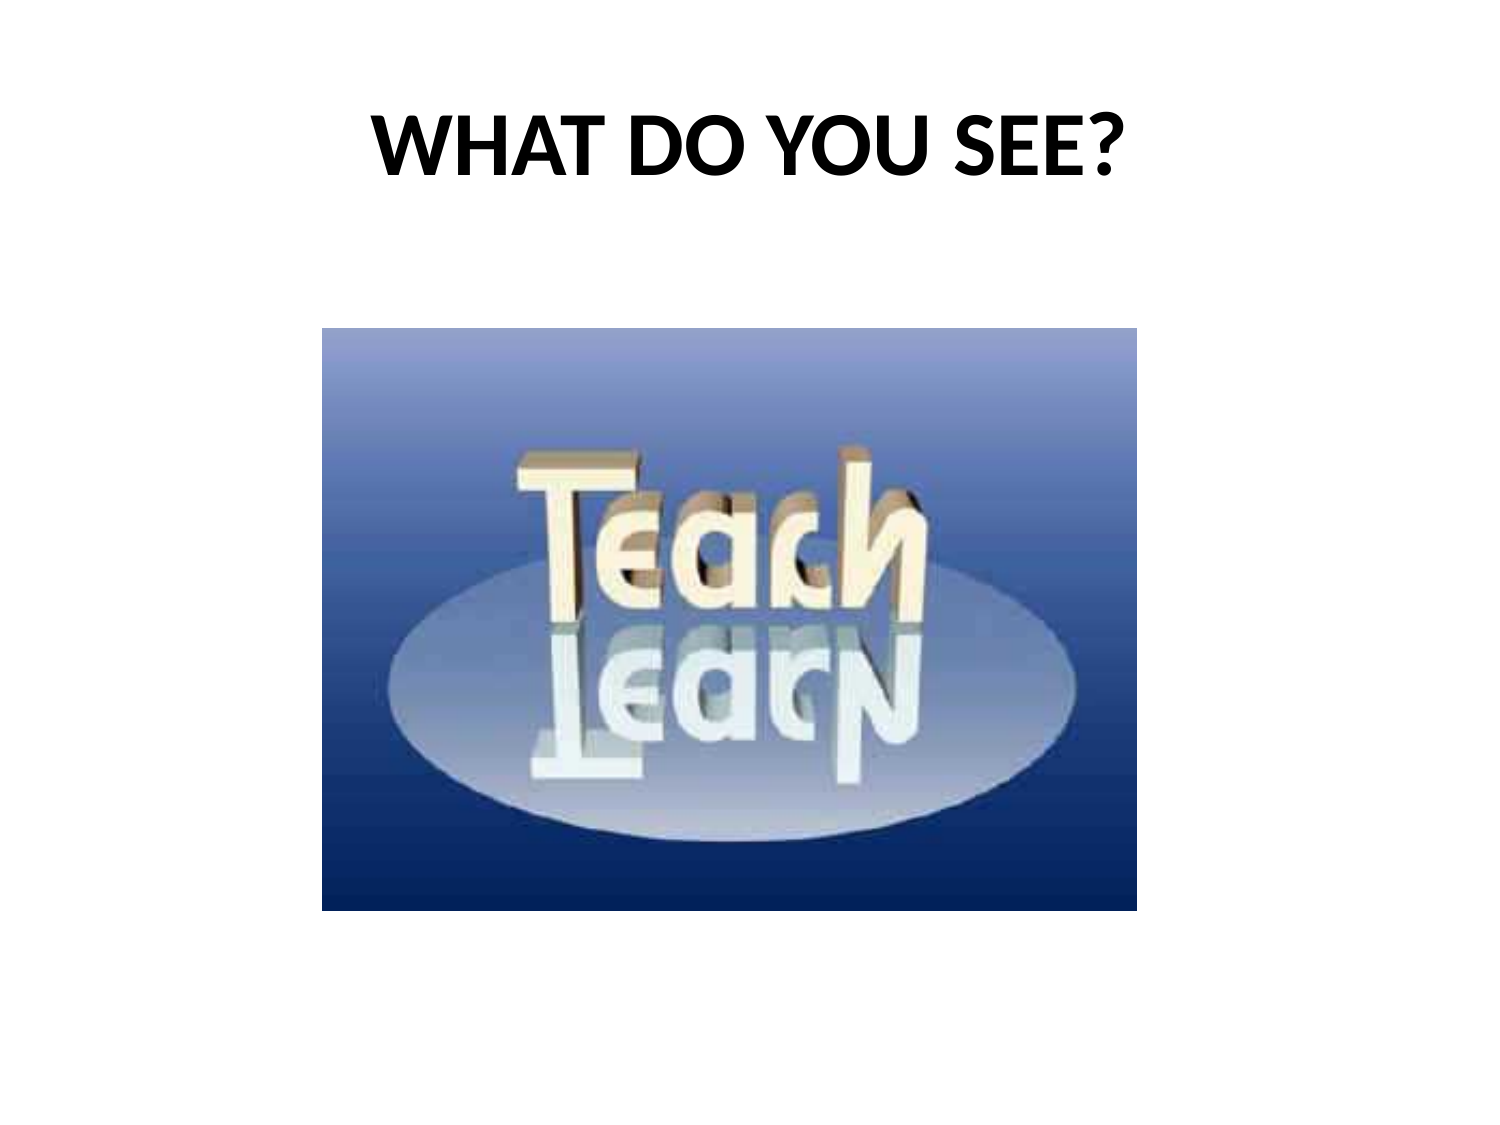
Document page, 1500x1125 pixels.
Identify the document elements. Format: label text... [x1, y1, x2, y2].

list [322, 327, 1137, 911]
title WHAT DO YOU SEE? [75, 45, 1425, 233]
